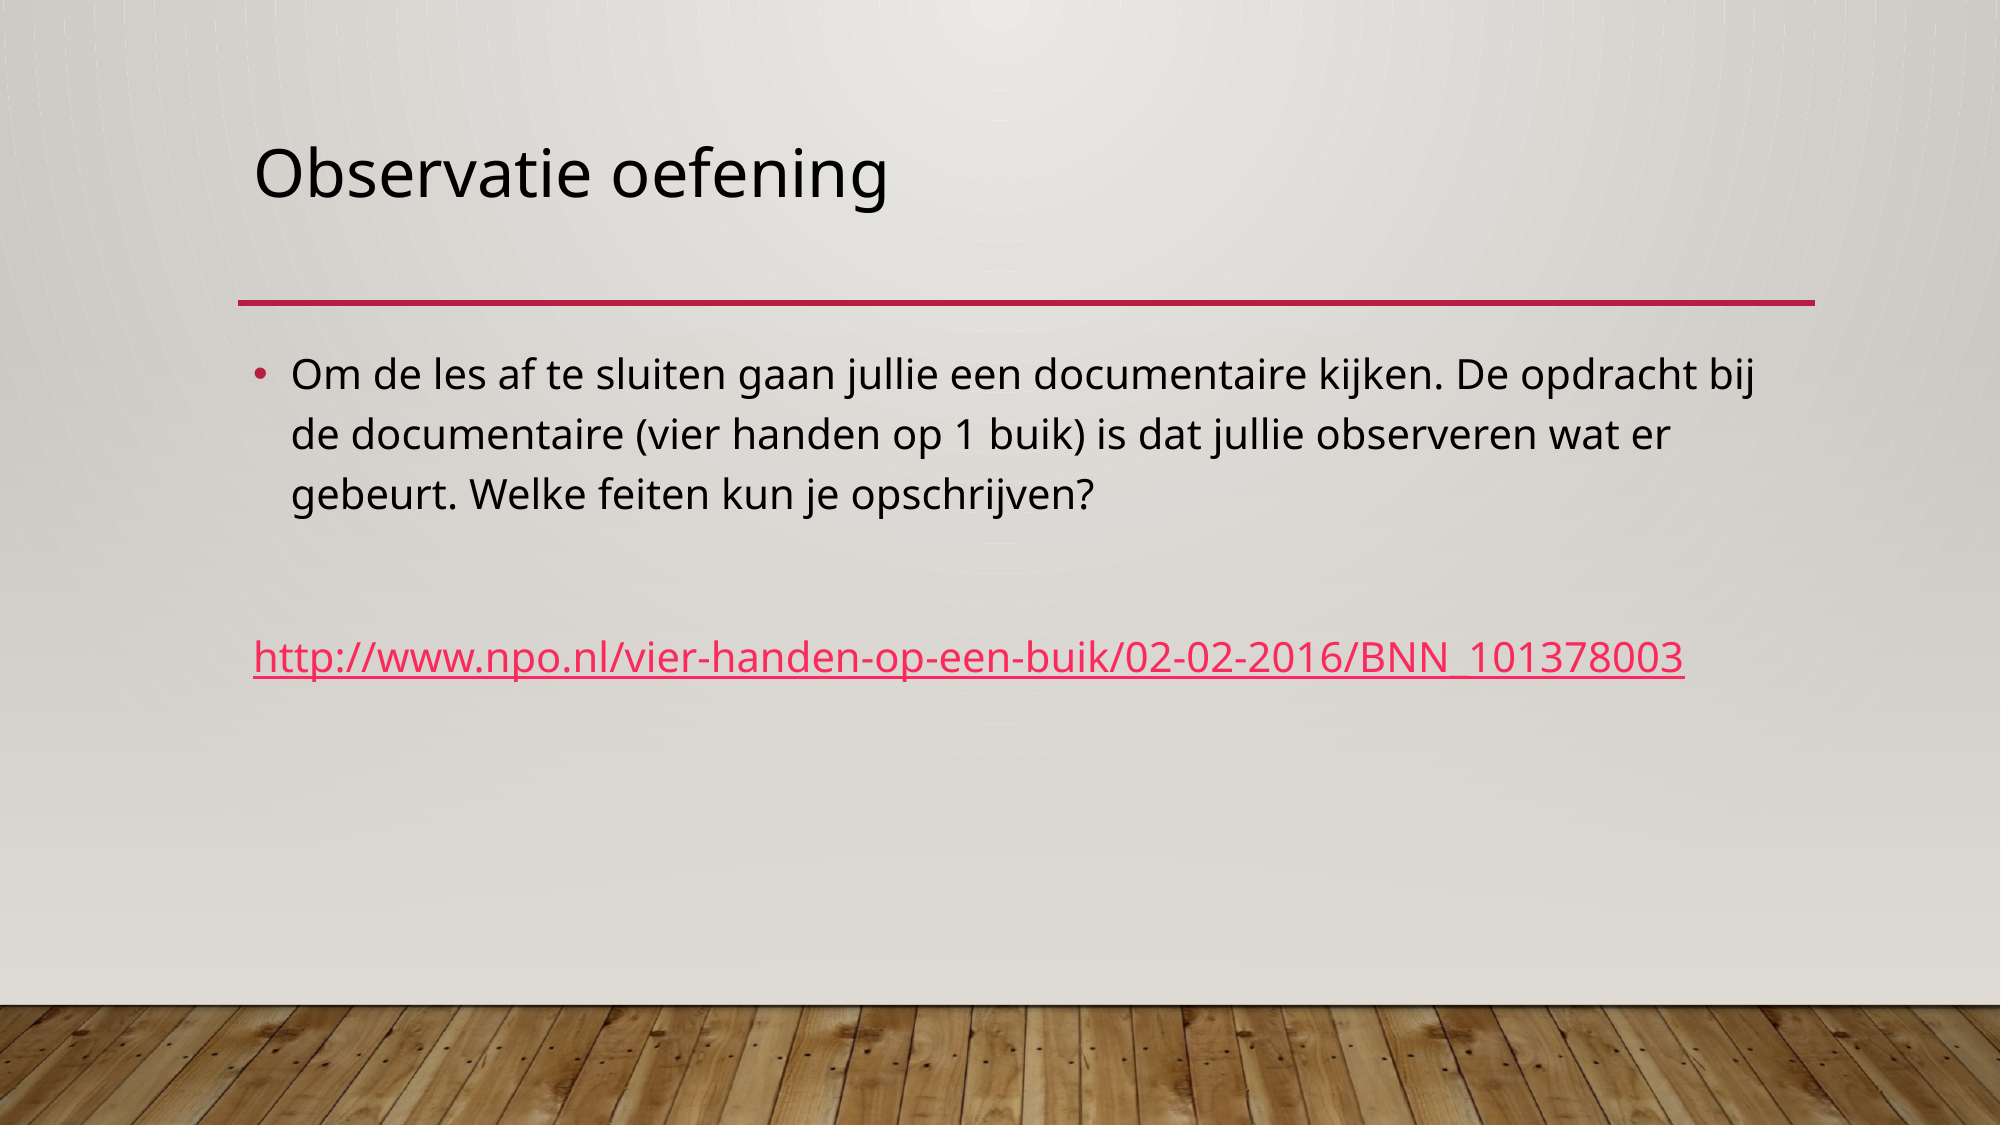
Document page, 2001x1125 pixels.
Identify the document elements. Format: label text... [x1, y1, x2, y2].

picture [0, 1005, 2000, 1125]
list Om de les af te sluiten gaan jullie een documentaire kijken. De opdracht bij de documentaire (vier handen op 1 buik) is dat jullie observeren wat er gebeurt. Welke feiten kun je opschrijven? http://www.npo.nl/vier-handen-op-een-buik/02-02-2016/BNN_101378003 [238, 330, 1814, 897]
title Observatie oefening [238, 131, 1814, 305]
